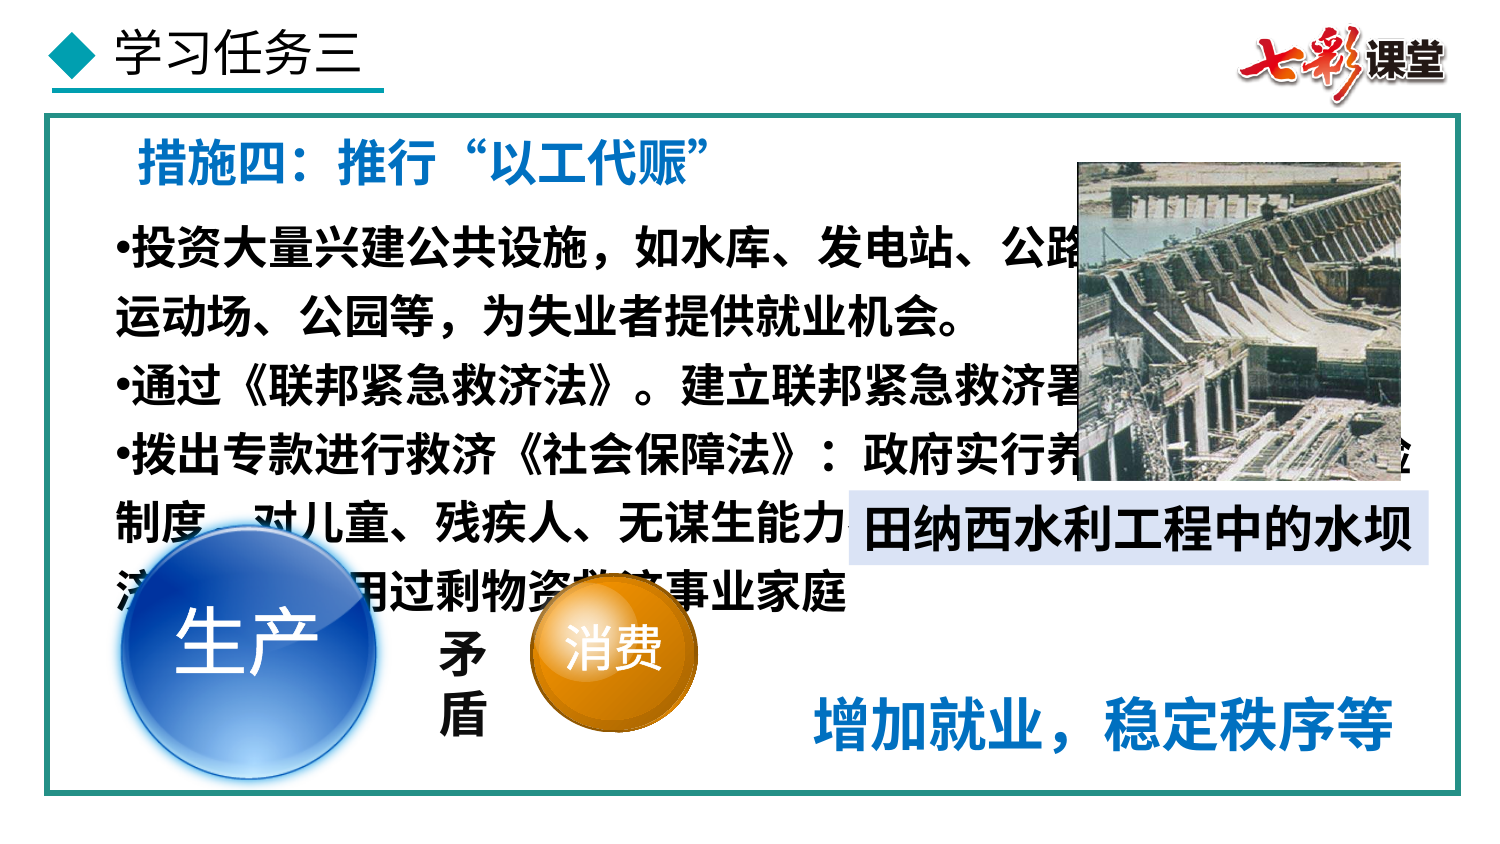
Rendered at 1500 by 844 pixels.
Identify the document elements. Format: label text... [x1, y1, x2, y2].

picture [1234, 20, 1451, 108]
text_box 矛 盾 [424, 615, 504, 750]
text_box 增加就业，稳定秩序等 [797, 687, 1410, 758]
picture [1076, 161, 1401, 482]
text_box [529, 572, 699, 733]
text_box 田纳西水利工程中的水坝 [848, 490, 1429, 566]
text_box 投资大量兴建公共设施，如水库、发电站、公路、桥梁、机场、 运动场、公园等，为失业者提供就业机会。 通过《联邦紧急救济法》。建立联邦紧急救济署负责该项工作。 拨出专款进行救济《社会保障法》：政府实行养老金和失业保险制度，对儿童、残疾人、无谋生能力者提供救济。 建立应急的救济机构，利用过剩物资救济事业家庭 [66, 199, 1462, 670]
picture [103, 504, 397, 799]
text_box 措施四：推行“以工代赈” [122, 124, 760, 199]
